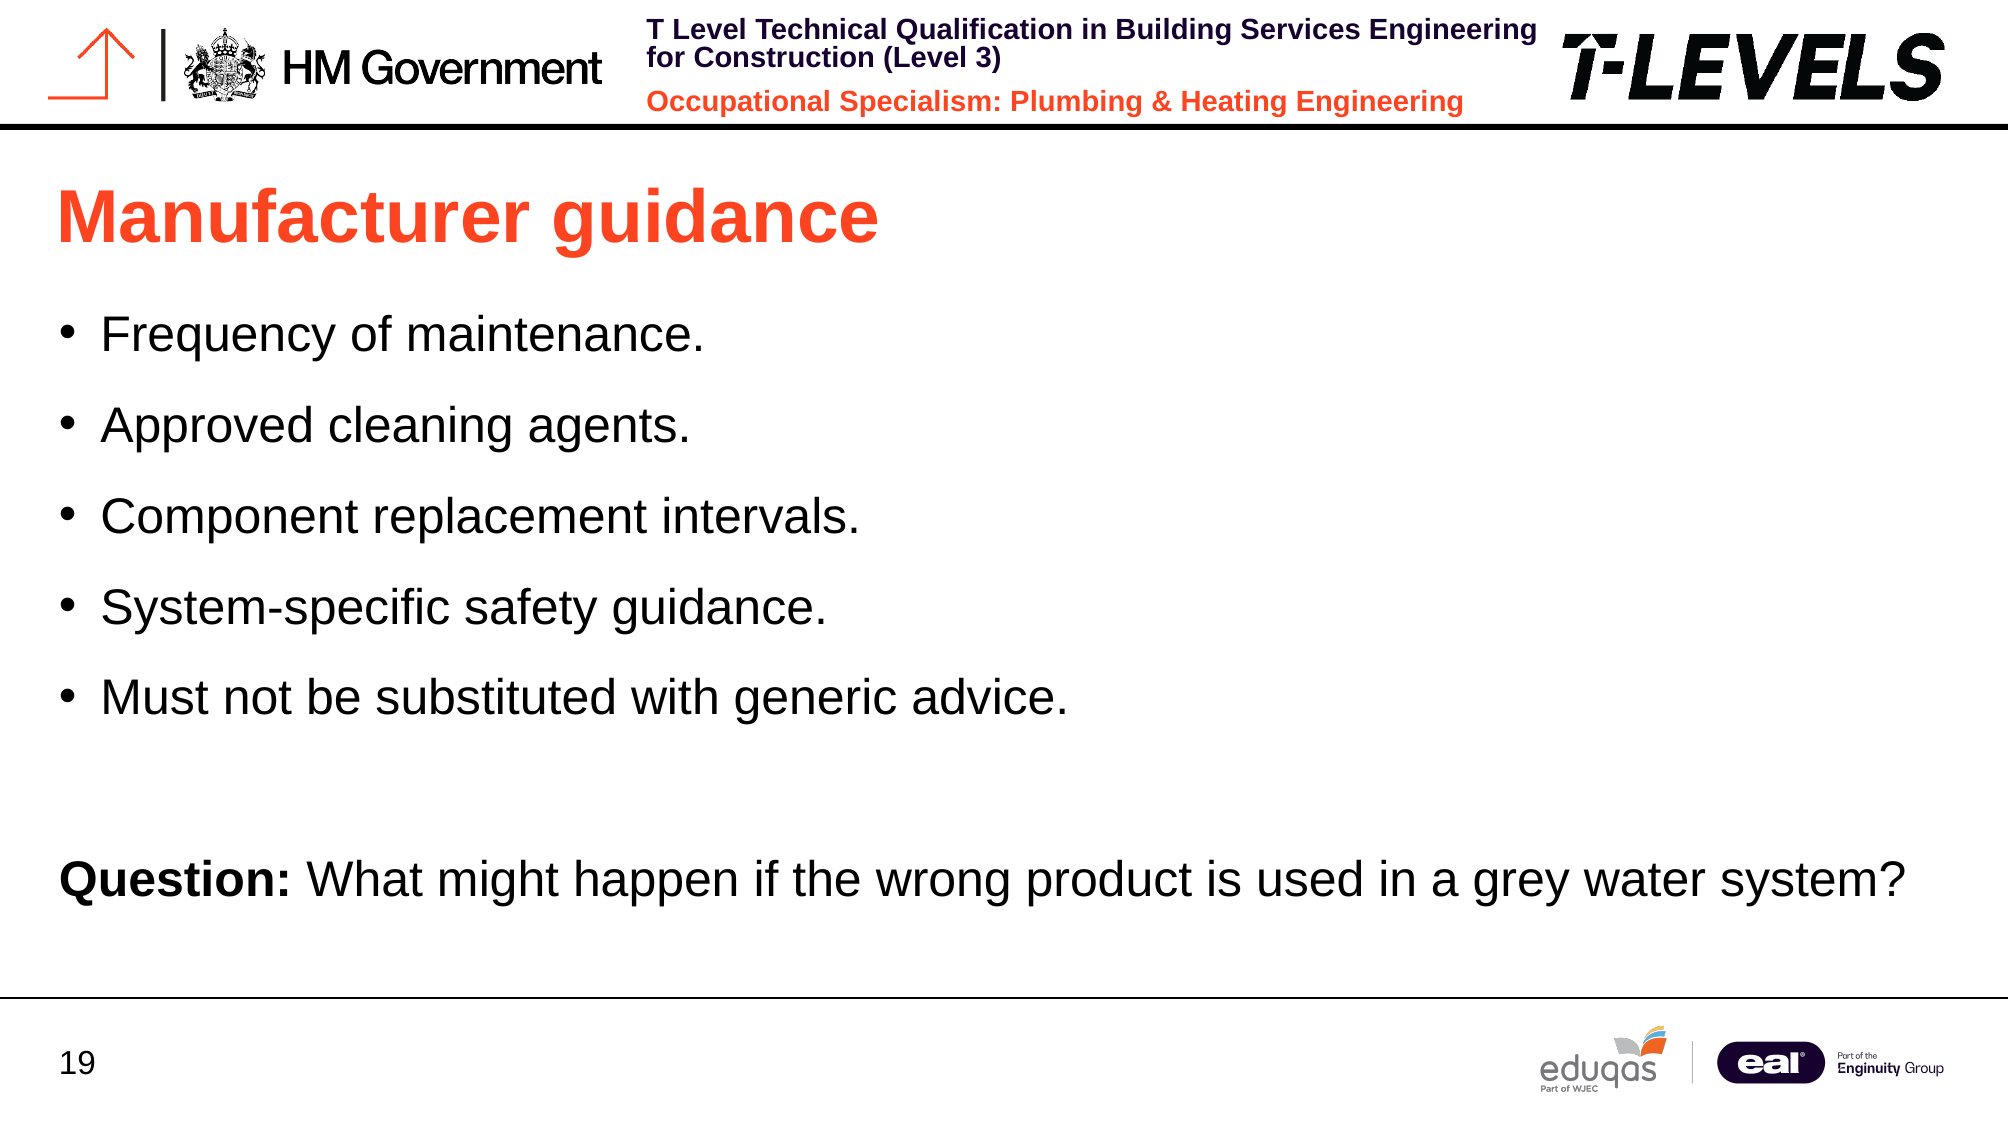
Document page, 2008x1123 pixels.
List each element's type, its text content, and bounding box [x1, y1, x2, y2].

picture [1543, 25, 1964, 108]
picture [161, 28, 602, 102]
picture [43, 27, 141, 100]
picture [1535, 1021, 1949, 1097]
title Manufacturer guidance [41, 111, 1949, 314]
list Frequency of maintenance. Approved cleaning agents. Component replacement intervals. System-specific safety guidance. Must not be substituted with generic advice. Question: What might happen if the wrong product is used in a grey water system? [59, 295, 1949, 975]
